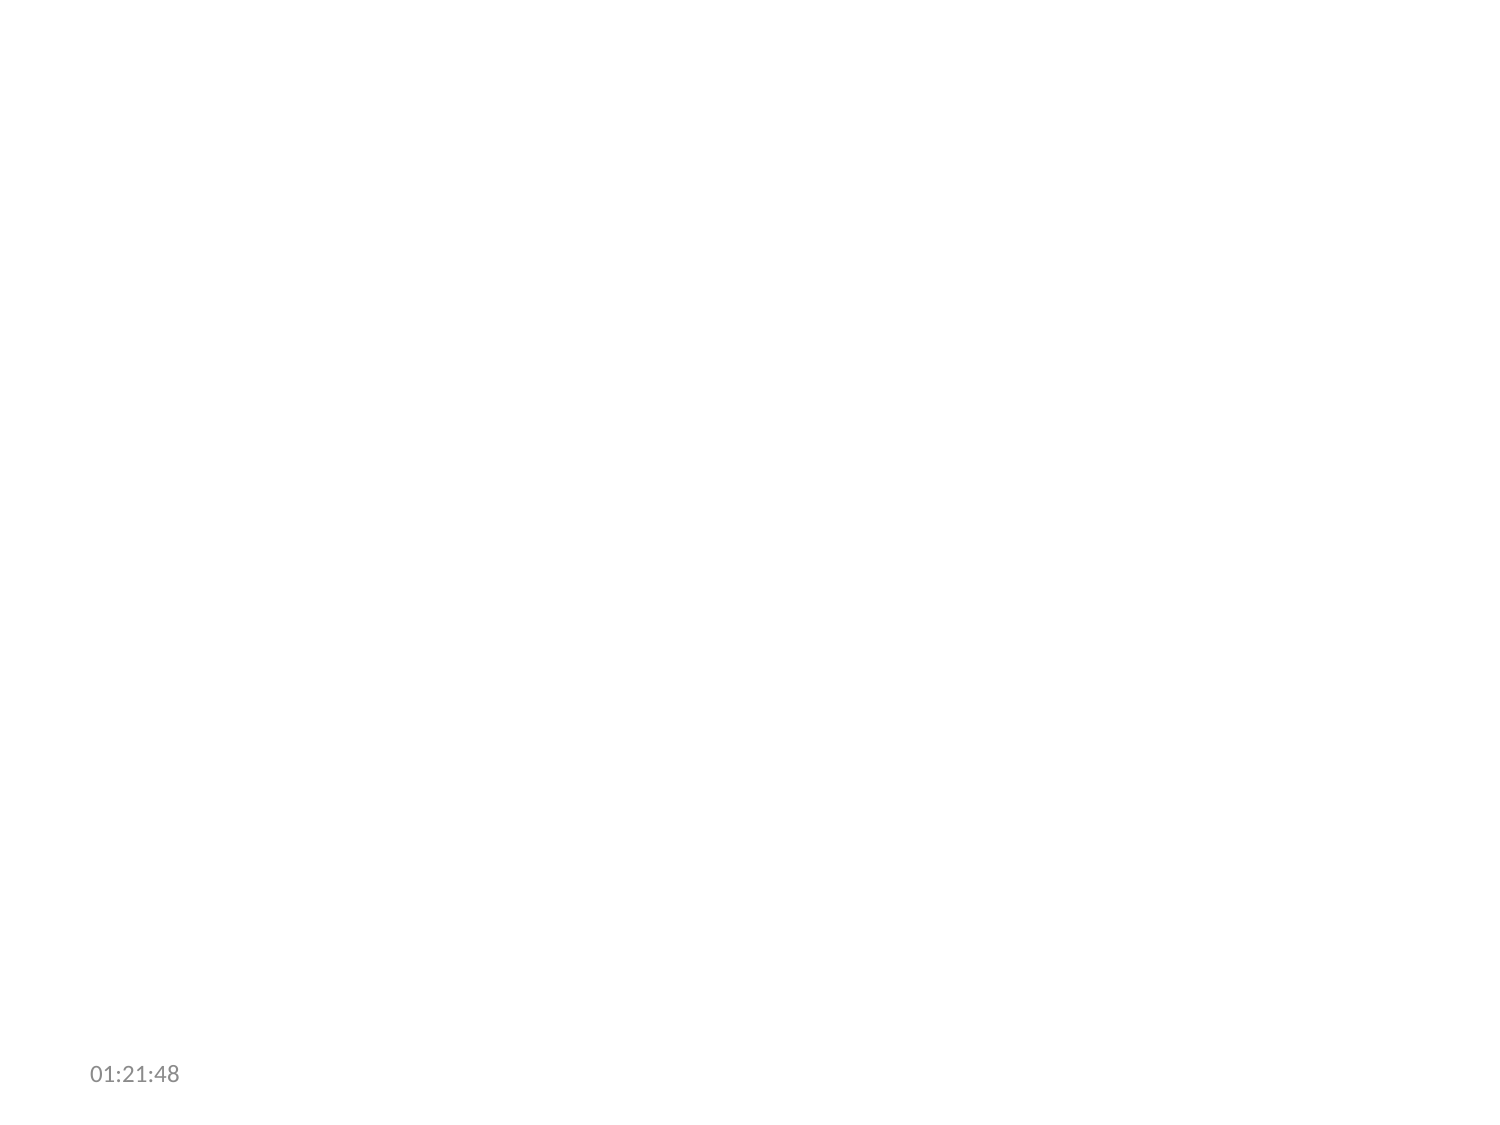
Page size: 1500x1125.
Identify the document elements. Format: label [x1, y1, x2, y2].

slide_number [75, 1042, 425, 1103]
